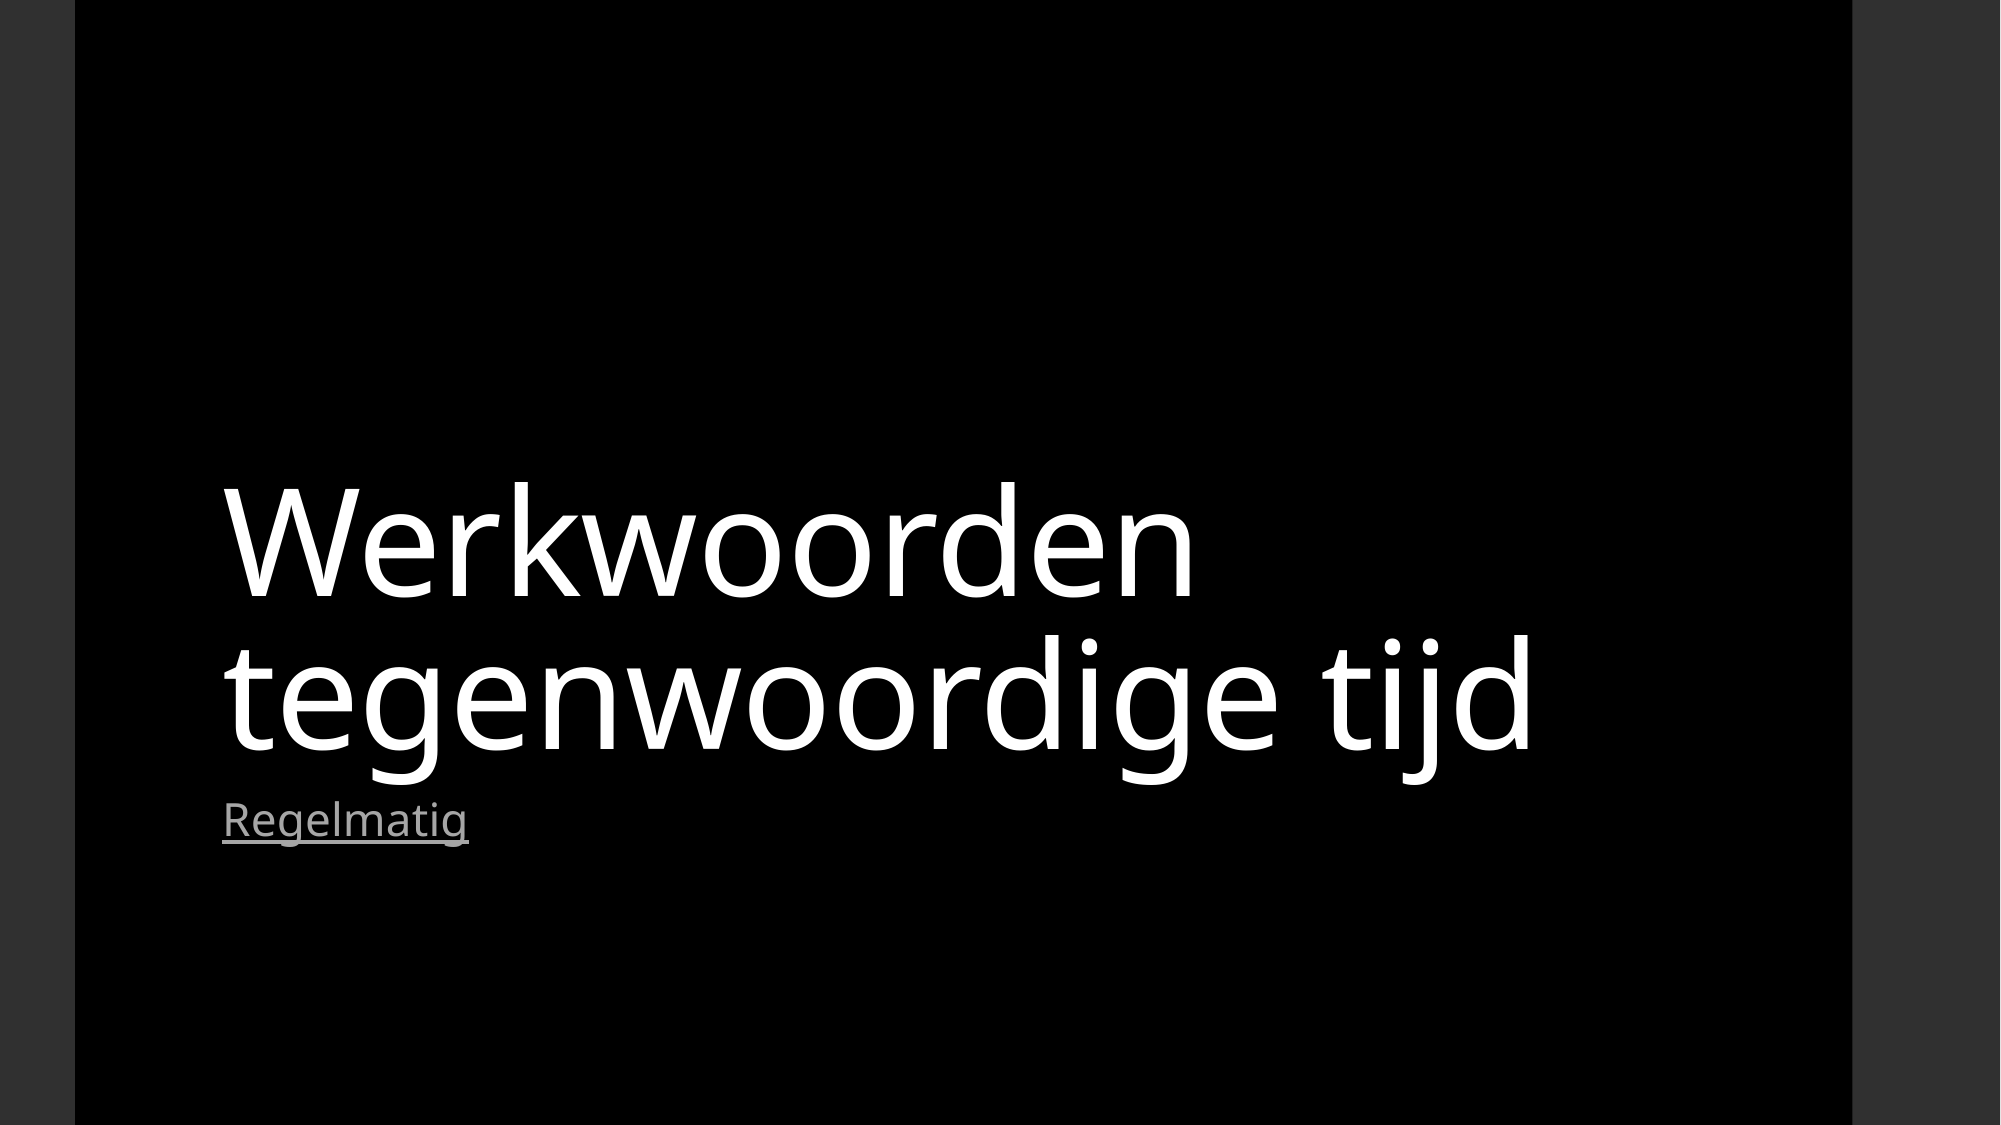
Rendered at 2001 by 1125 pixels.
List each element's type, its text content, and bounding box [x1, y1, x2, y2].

title Werkwoorden tegenwoordige tijd [206, 124, 1752, 787]
subtitle Regelmatig [206, 787, 1752, 1065]
